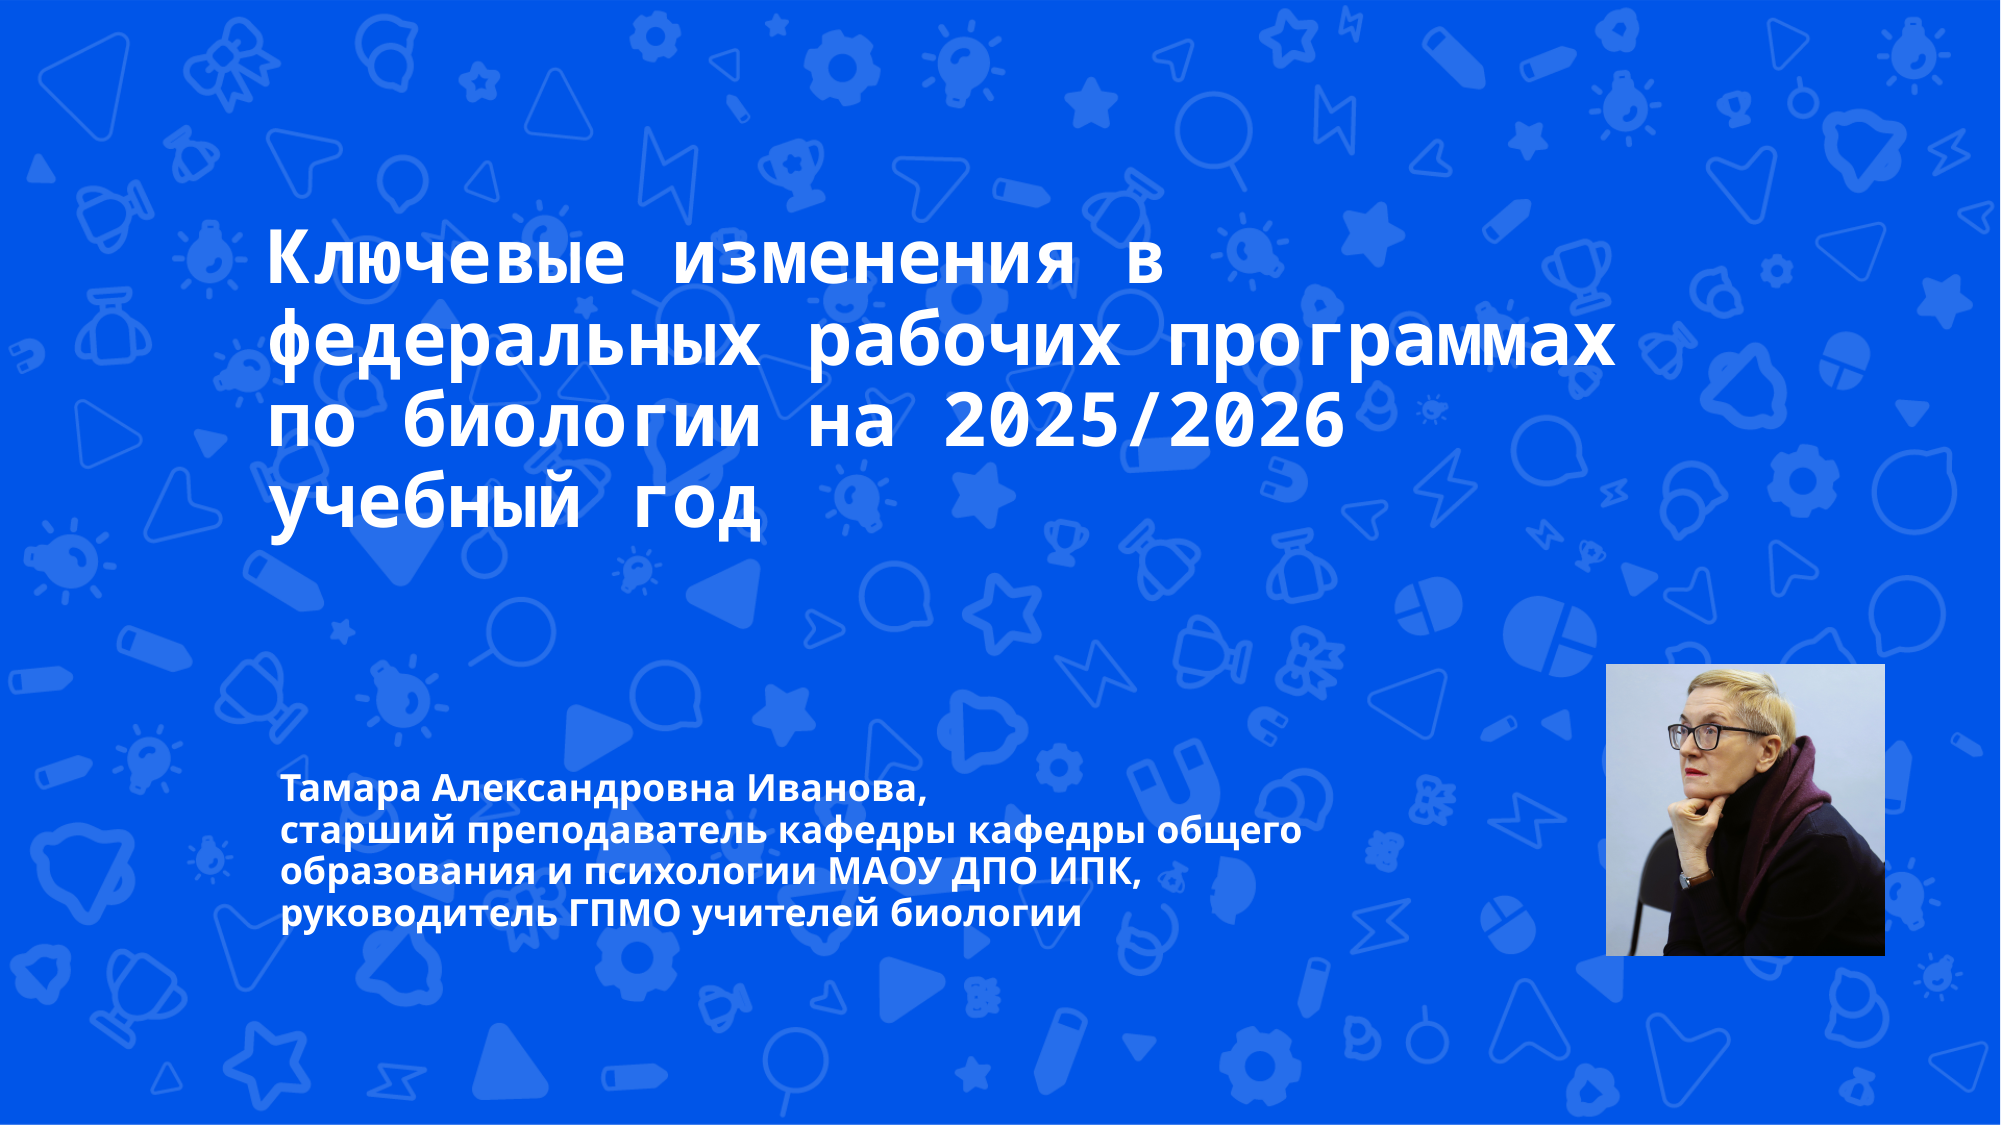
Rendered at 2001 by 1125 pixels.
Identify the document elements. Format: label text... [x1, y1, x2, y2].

text_box Тамара Александровна Иванова, старший преподаватель кафедры кафедры общего образования и психологии МАОУ ДПО ИПК, руководитель ГПМО учителей биологии [264, 759, 1553, 983]
picture [0, 0, 2001, 1125]
text_box Ключевые изменения в федеральных рабочих программах по биологии на 2025/2026 учебный год [252, 210, 1663, 550]
